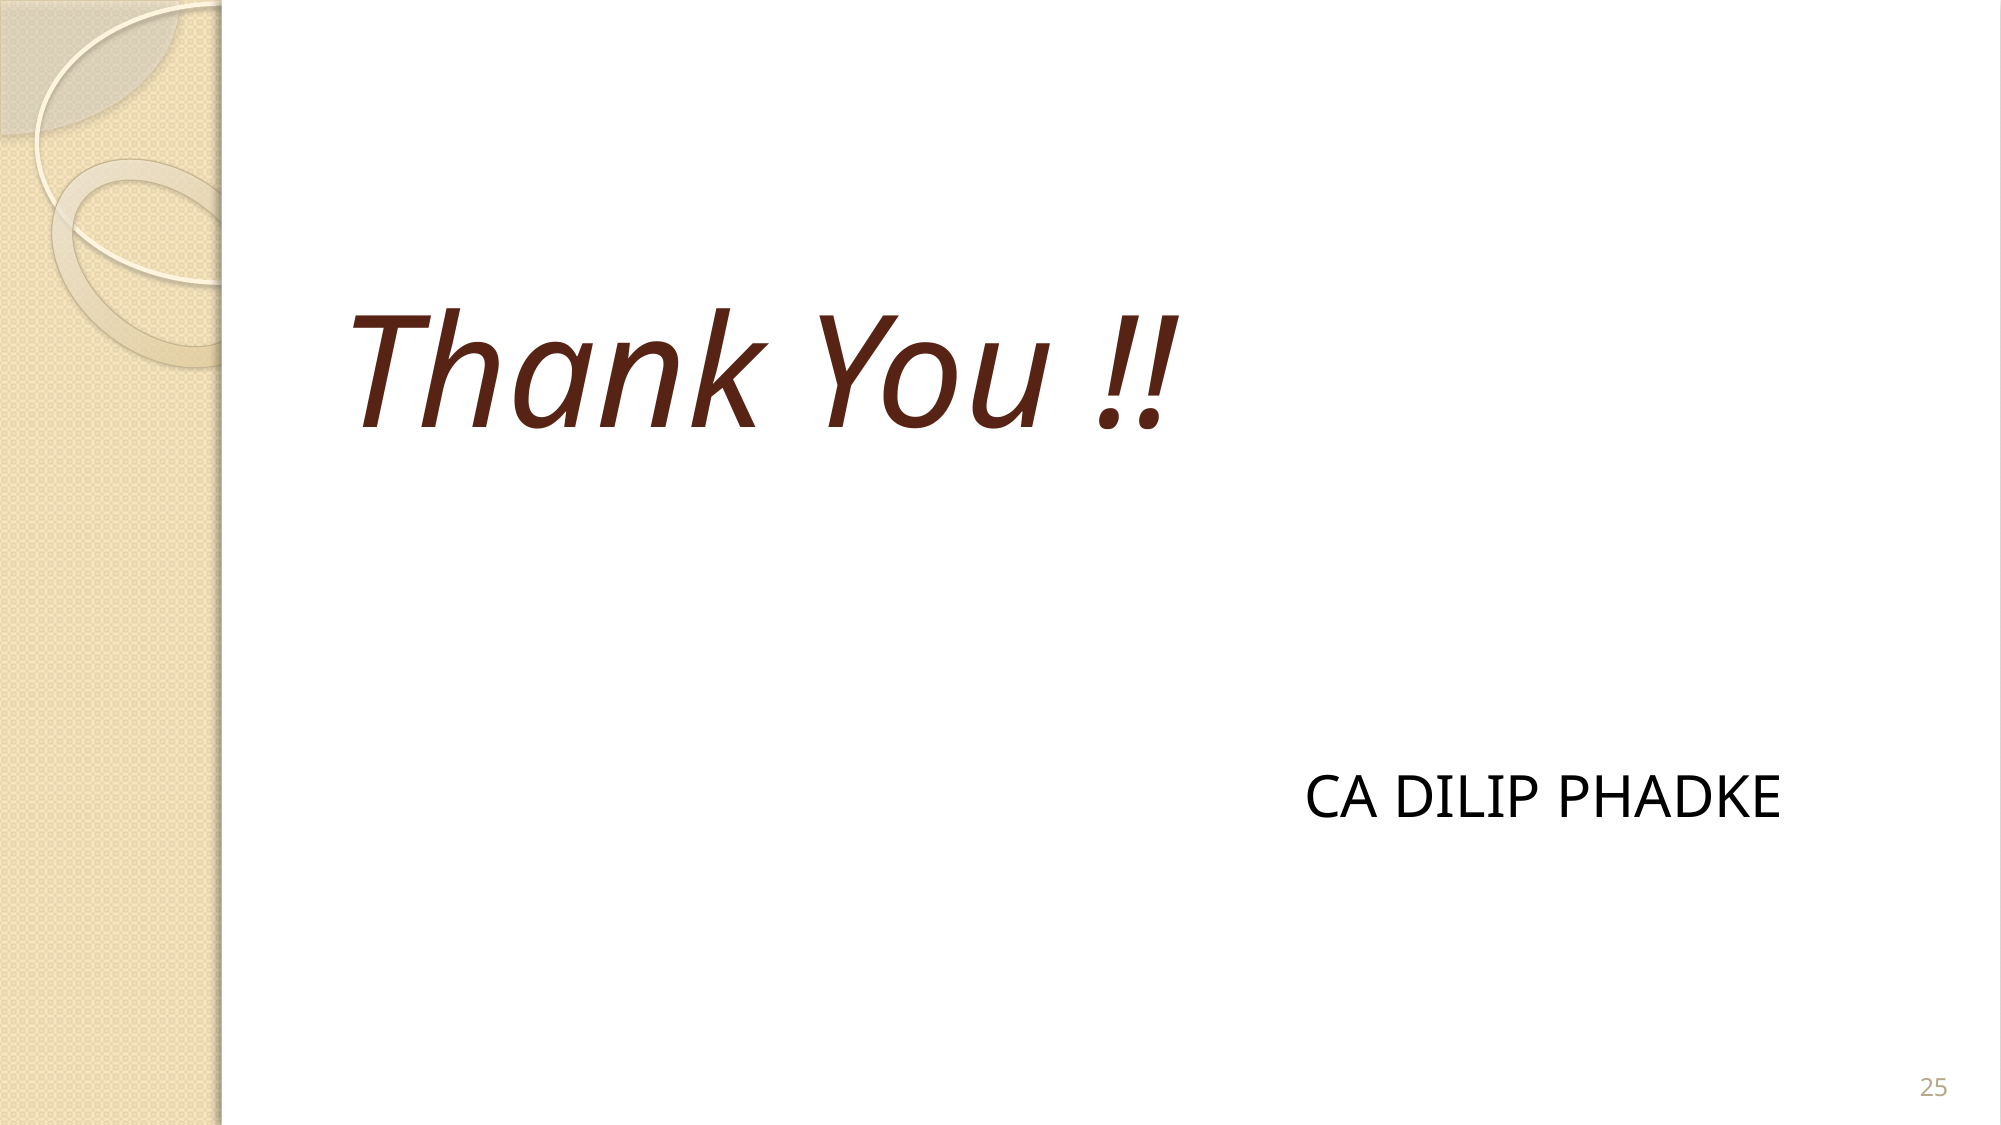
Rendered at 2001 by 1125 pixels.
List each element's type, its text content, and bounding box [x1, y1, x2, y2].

list CA DILIP PHADKE [169, 751, 1814, 1087]
slide_number 25 [1883, 1034, 1984, 1113]
title Thank You !! [324, 203, 1887, 527]
